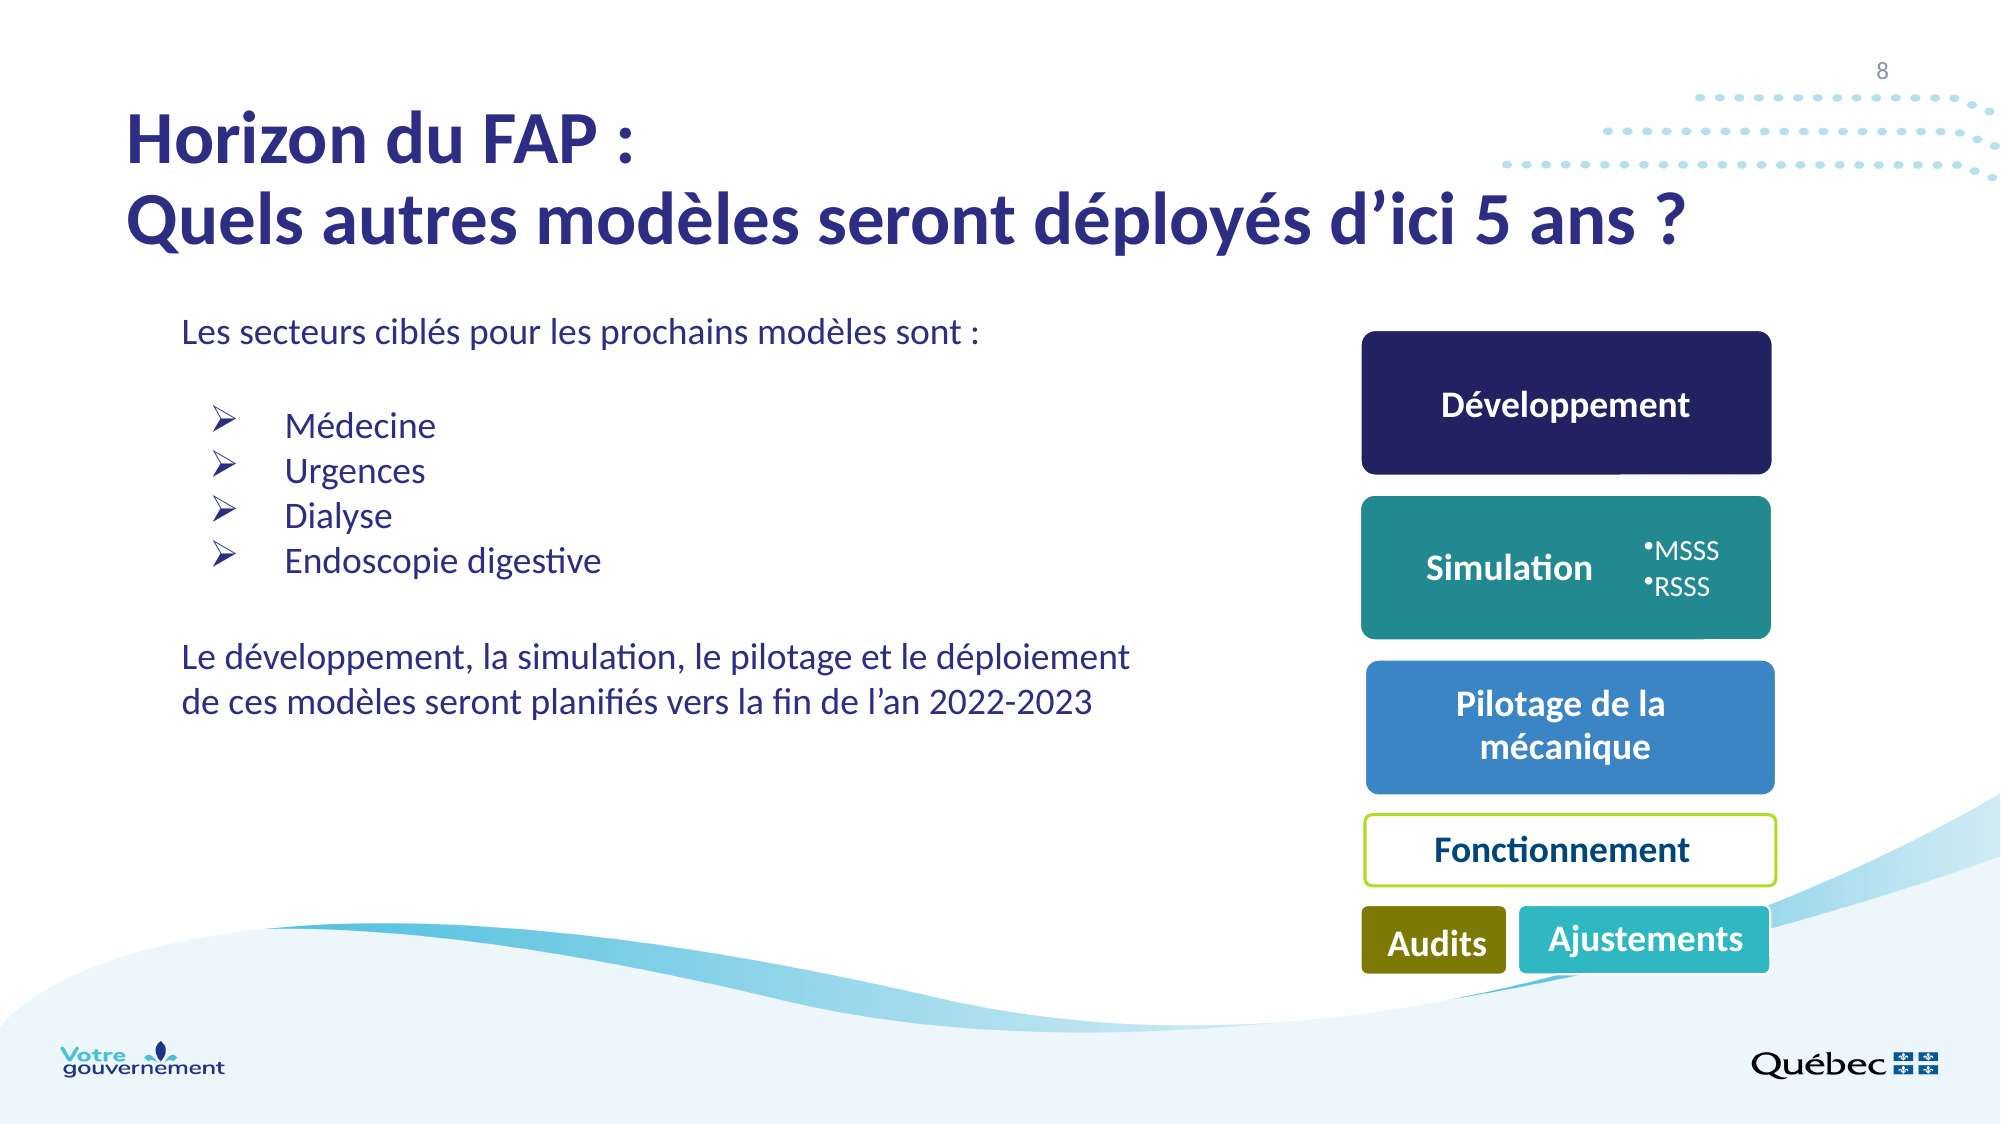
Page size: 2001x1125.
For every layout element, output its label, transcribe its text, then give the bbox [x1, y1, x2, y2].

text_box Médecine Urgences Dialyse Endoscopie digestive [194, 394, 1195, 589]
title Horizon du FAP : Quels autres modèles seront déployés d’ici 5 ans ? [111, 145, 1837, 214]
text_box Le développement, la simulation, le pilotage et le déploiement de ces modèles seront planifiés vers la fin de l’an 2022-2023 [166, 624, 1167, 730]
text_box Les secteurs ciblés pour les prochains modèles sont : [166, 299, 1167, 360]
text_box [1360, 330, 1776, 975]
picture [0, 0, 2001, 1125]
slide_number 8 [1454, 39, 1905, 100]
